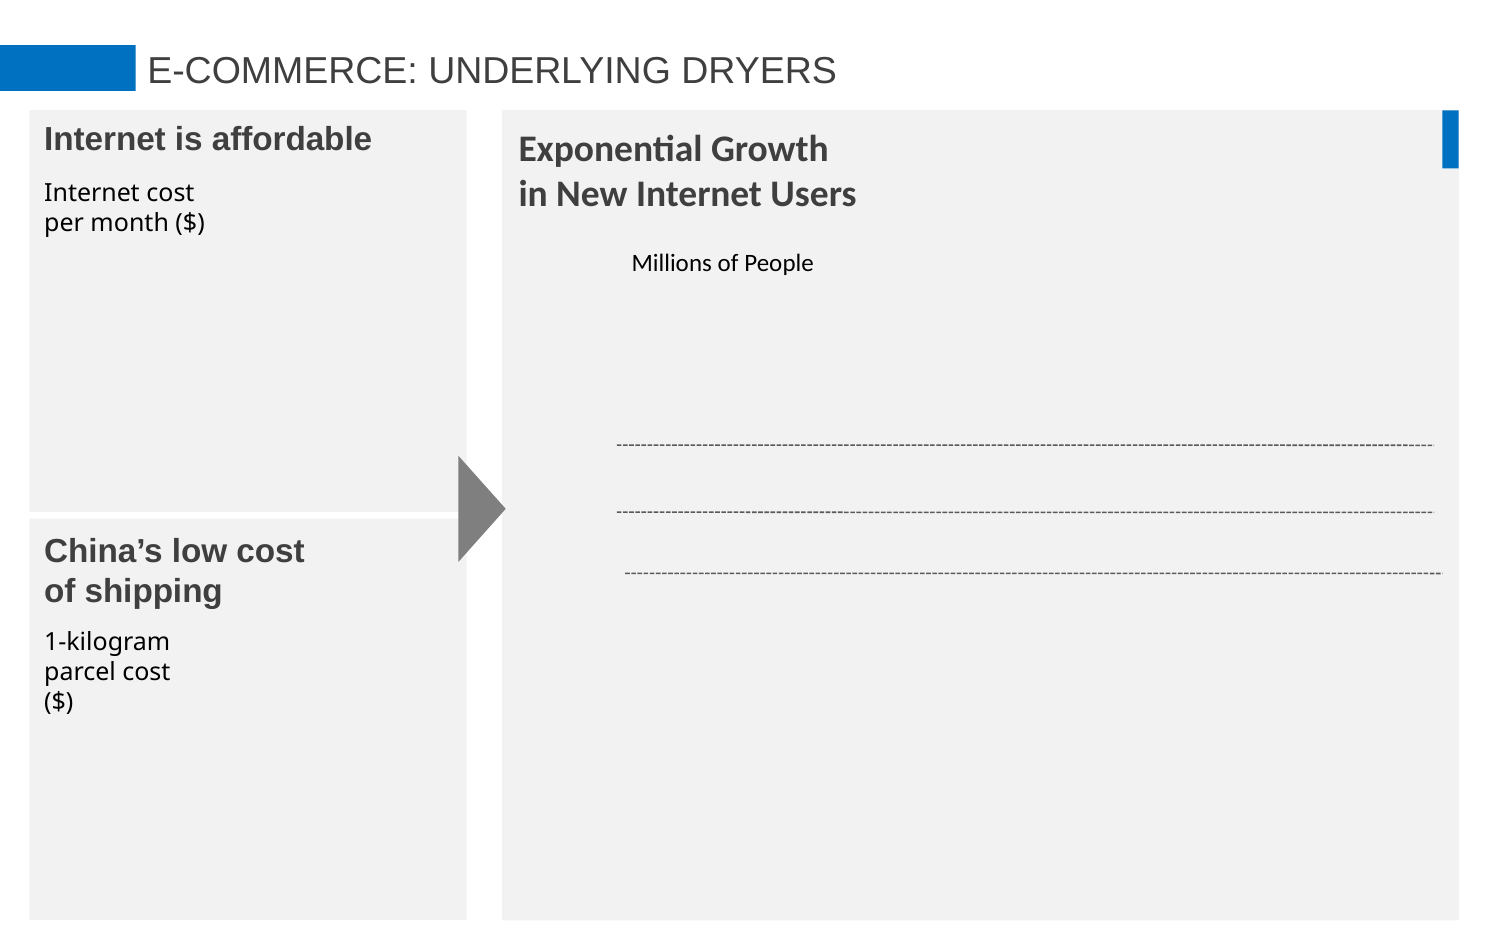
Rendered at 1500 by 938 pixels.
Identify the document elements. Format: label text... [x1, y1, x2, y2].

text_box E-COMMERCE: UNDERLYING DRYERS [132, 38, 889, 99]
text_box [29, 110, 467, 512]
text_box [1442, 110, 1459, 169]
text_box China’s low cost of shipping [29, 522, 352, 617]
text_box [523, 253, 1457, 921]
text_box [458, 455, 506, 562]
text_box [29, 518, 467, 921]
text_box Millions of People [616, 239, 833, 285]
text_box Internet cost per month ($) [29, 169, 223, 245]
text_box 1-kilogram parcel cost ($) [29, 618, 223, 724]
text_box [502, 110, 1459, 921]
text_box Exponential Growth in New Internet Users [503, 116, 1254, 221]
text_box [0, 45, 132, 91]
text_box Internet is affordable [29, 110, 396, 165]
